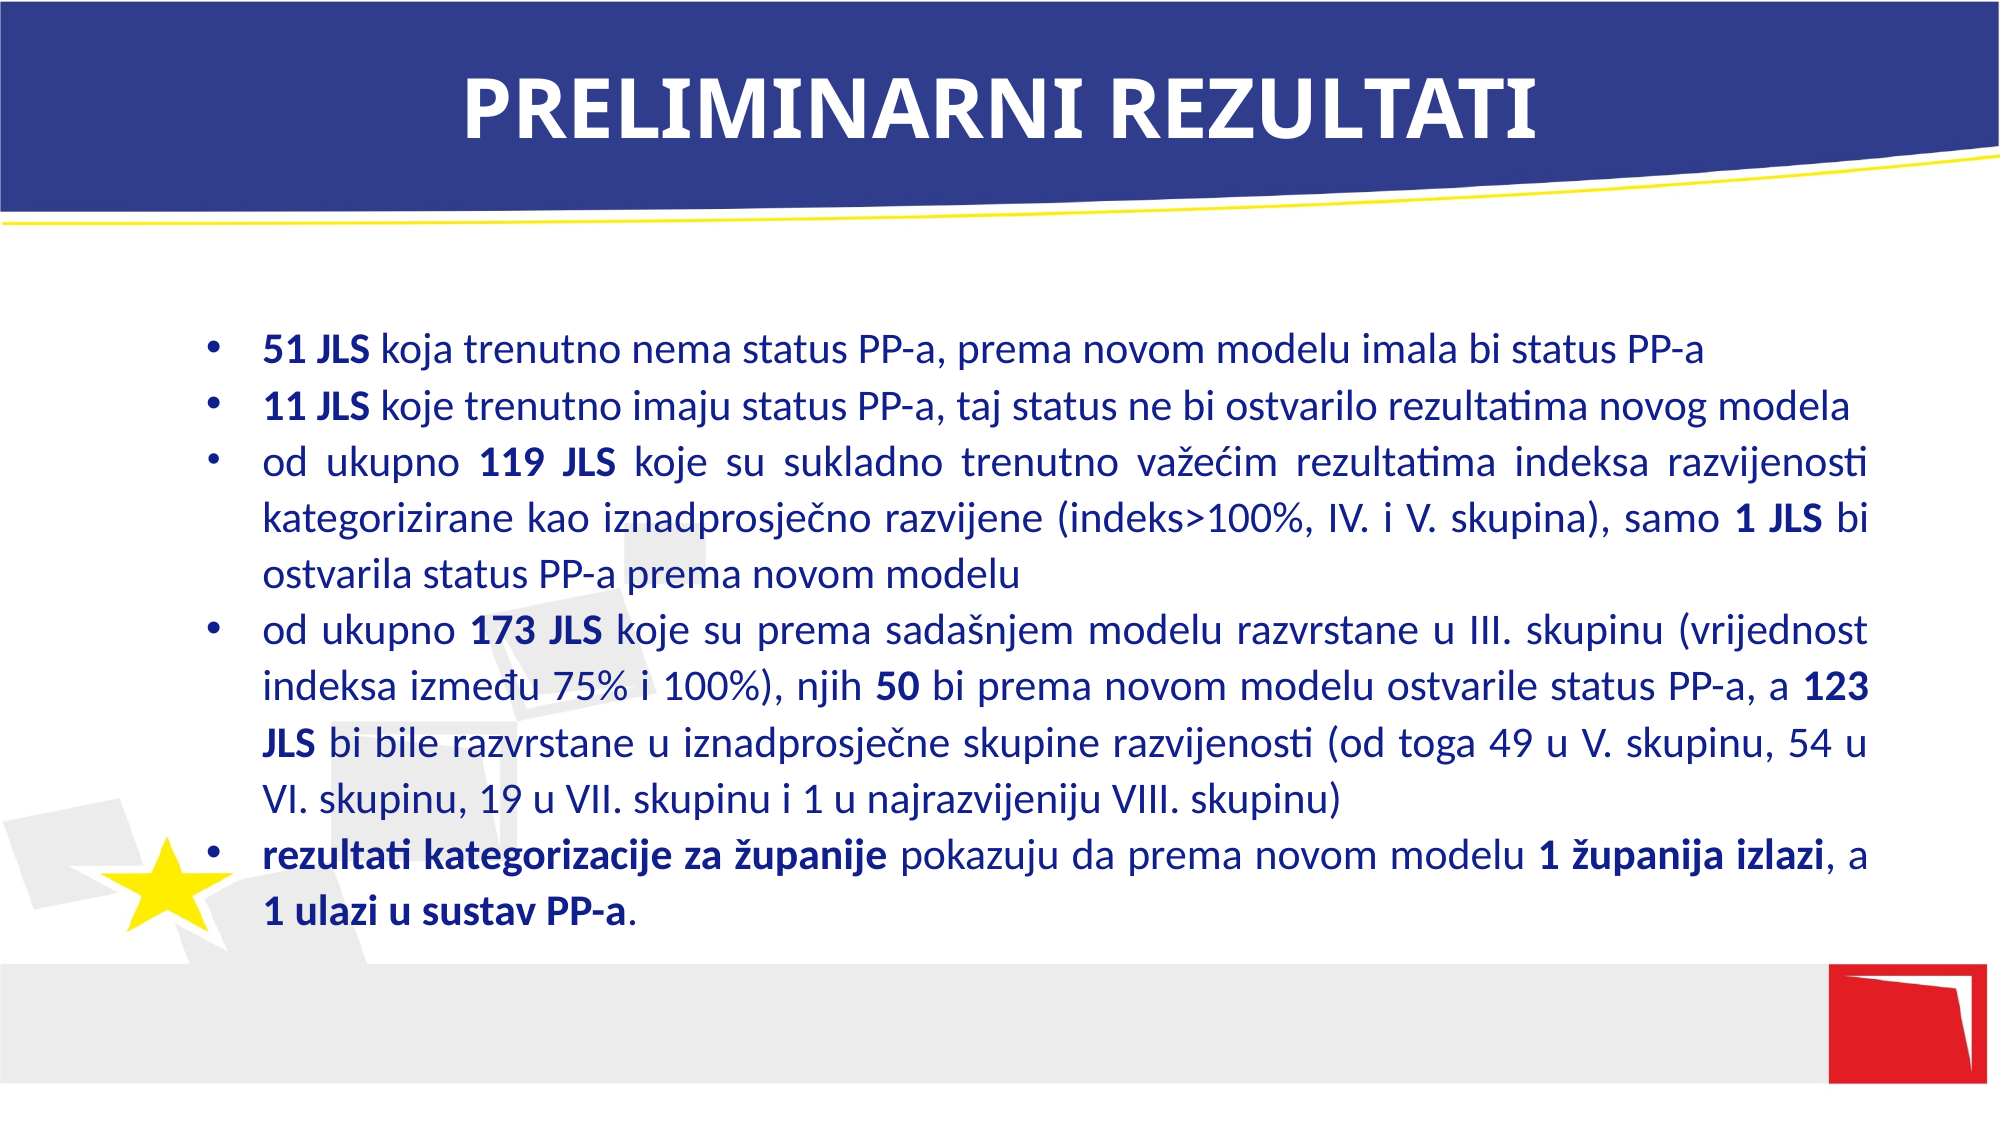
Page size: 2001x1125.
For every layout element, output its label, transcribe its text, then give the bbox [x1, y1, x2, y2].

picture [0, 0, 2001, 1125]
text_box 51 JLS koja trenutno nema status PP-a, prema novom modelu imala bi status PP-a 11 JLS koje trenutno imaju status PP-a, taj status ne bi ostvarilo rezultatima novog modela od ukupno 119 JLS koje su sukladno trenutno važećim rezultatima indeksa razvijenosti kategorizirane kao iznadprosječno razvijene (indeks>100%, IV. i V. skupina), samo 1 JLS bi ostvarila status PP-a prema novom modelu od ukupno 173 JLS koje su prema sadašnjem modelu razvrstane u III. skupinu (vrijednost indeksa između 75% i 100%), njih 50 bi prema novom modelu ostvarile status PP-a, a 123 JLS bi bile razvrstane u iznadprosječne skupine razvijenosti (od toga 49 u V. skupinu, 54 u VI. skupinu, 19 u VII. skupinu i 1 u najrazvijeniju VIII. skupinu) rezultati kategorizacije za županije pokazuju da prema novom modelu 1 županija izlazi, a 1 ulazi u sustav PP-a. [116, 250, 1884, 942]
title PRELIMINARNI REZULTATI [99, 35, 1900, 176]
text_box [164, 302, 1890, 1017]
